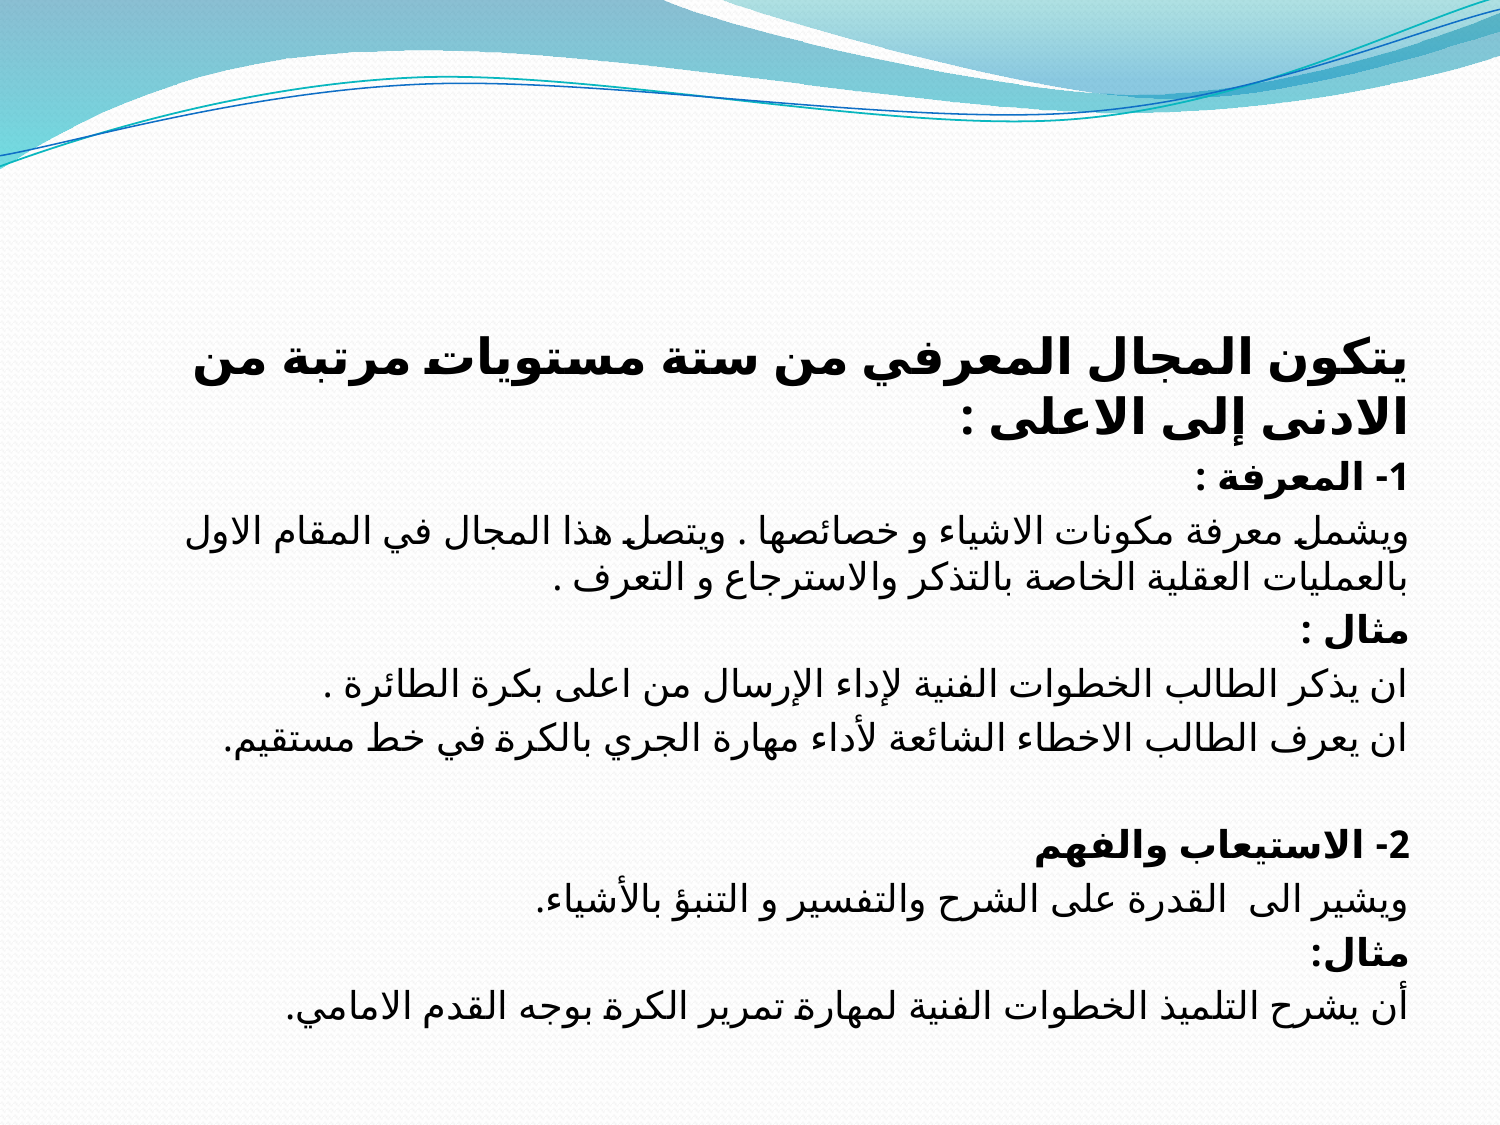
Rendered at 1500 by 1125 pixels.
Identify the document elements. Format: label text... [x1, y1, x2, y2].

list يتكون المجال المعرفي من ستة مستويات مرتبة من الادنى إلى الاعلى : 1- المعرفة : ويشمل معرفة مكونات الاشياء و خصائصها . ويتصل هذا المجال في المقام الاول بالعمليات العقلية الخاصة بالتذكر والاسترجاع و التعرف . مثال : ان يذكر الطالب الخطوات الفنية لإداء الإرسال من اعلى بكرة الطائرة . ان يعرف الطالب الاخطاء الشائعة لأداء مهارة الجري بالكرة في خط مستقيم. 2- الاستيعاب والفهم ويشير الى القدرة على الشرح والتفسير و التنبؤ بالأشياء. مثال: أن يشرح التلميذ الخطوات الفنية لمهارة تمرير الكرة بوجه القدم الامامي. [75, 317, 1425, 1038]
